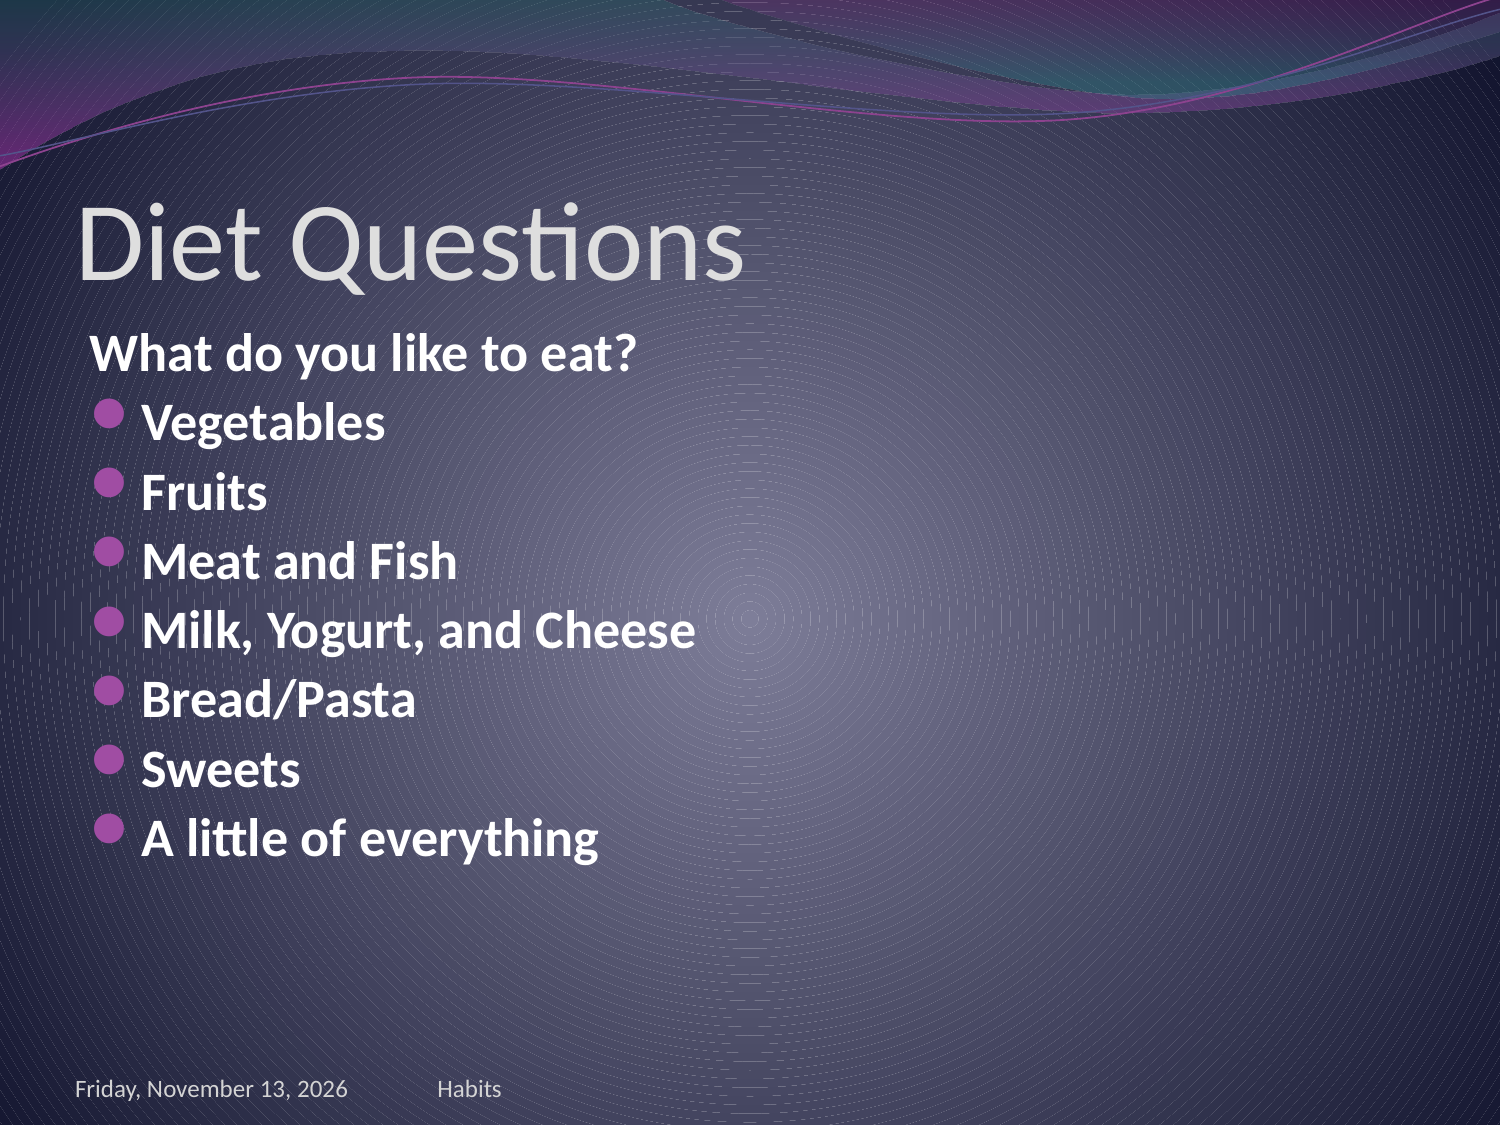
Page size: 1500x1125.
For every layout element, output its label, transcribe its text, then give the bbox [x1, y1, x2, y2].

list What do you like to eat? Vegetables Fruits Meat and Fish Milk, Yogurt, and Cheese Bread/Pasta Sweets A little of everything [75, 317, 1425, 1038]
title Diet Questions [75, 115, 1425, 303]
footer Habits [437, 1042, 988, 1103]
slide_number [75, 1042, 425, 1103]
